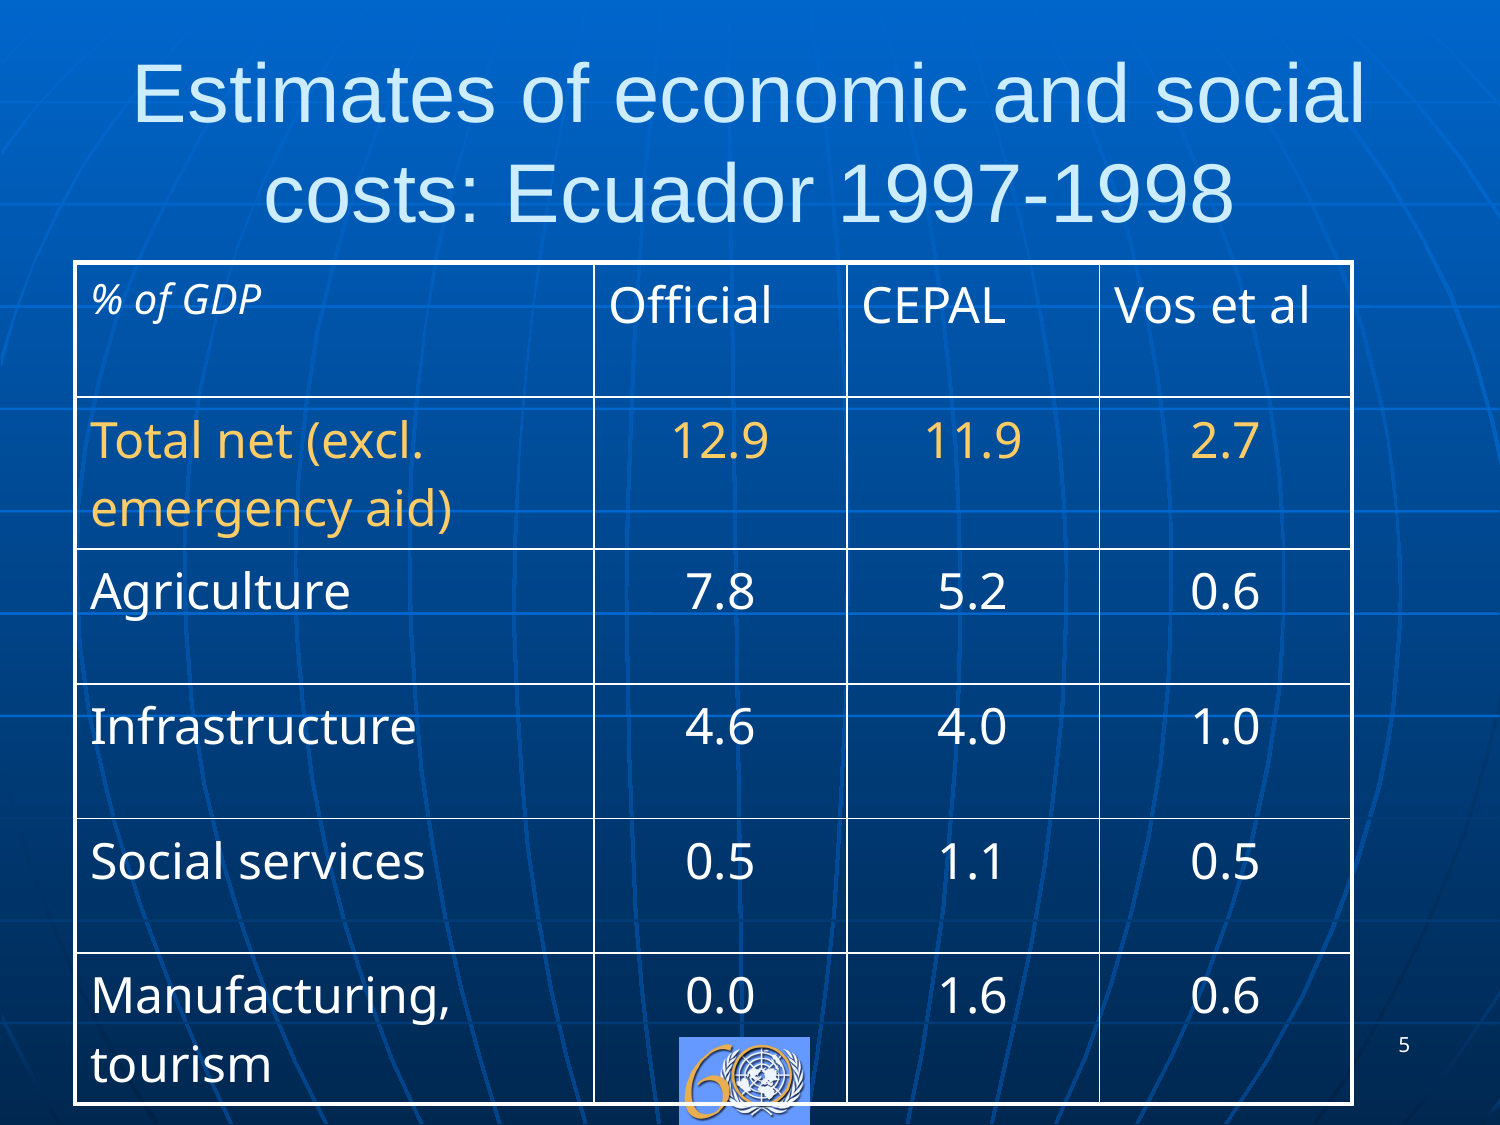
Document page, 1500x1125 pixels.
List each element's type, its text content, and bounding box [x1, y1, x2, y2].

table_cell 7.8 [595, 550, 846, 683]
picture [679, 1106, 810, 1125]
table_header % of GDP [77, 265, 593, 396]
table_cell 1.1 [848, 819, 1099, 952]
table_cell 5.2 [848, 550, 1099, 683]
title Estimates of economic and social costs: Ecuador 1997-1998 [74, 45, 1426, 233]
table_cell 12.9 [595, 398, 846, 548]
table_cell Agriculture [77, 550, 593, 683]
table_cell Social services [77, 819, 593, 952]
table_cell Infrastructure [77, 685, 593, 818]
table_cell 4.6 [595, 685, 846, 818]
slide_number 5 [1354, 1023, 1426, 1100]
table_header CEPAL [848, 265, 1099, 396]
table_cell Manufacturing, tourism [77, 954, 593, 1102]
table_cell 1.6 [848, 954, 1099, 1102]
table_cell 0.6 [1100, 954, 1350, 1102]
table_cell 0.5 [595, 819, 846, 952]
table_cell 4.0 [848, 685, 1099, 818]
table_cell 0.6 [1100, 550, 1350, 683]
table_cell 1.0 [1100, 685, 1350, 818]
table_cell 0.0 [595, 954, 846, 1102]
table_header Vos et al [1100, 265, 1350, 396]
table_header Official [595, 265, 846, 396]
table_cell 11.9 [848, 398, 1099, 548]
table_cell 0.5 [1100, 819, 1350, 952]
table_cell 2.7 [1100, 398, 1350, 548]
table_cell Total net (excl. emergency aid) [77, 398, 593, 548]
